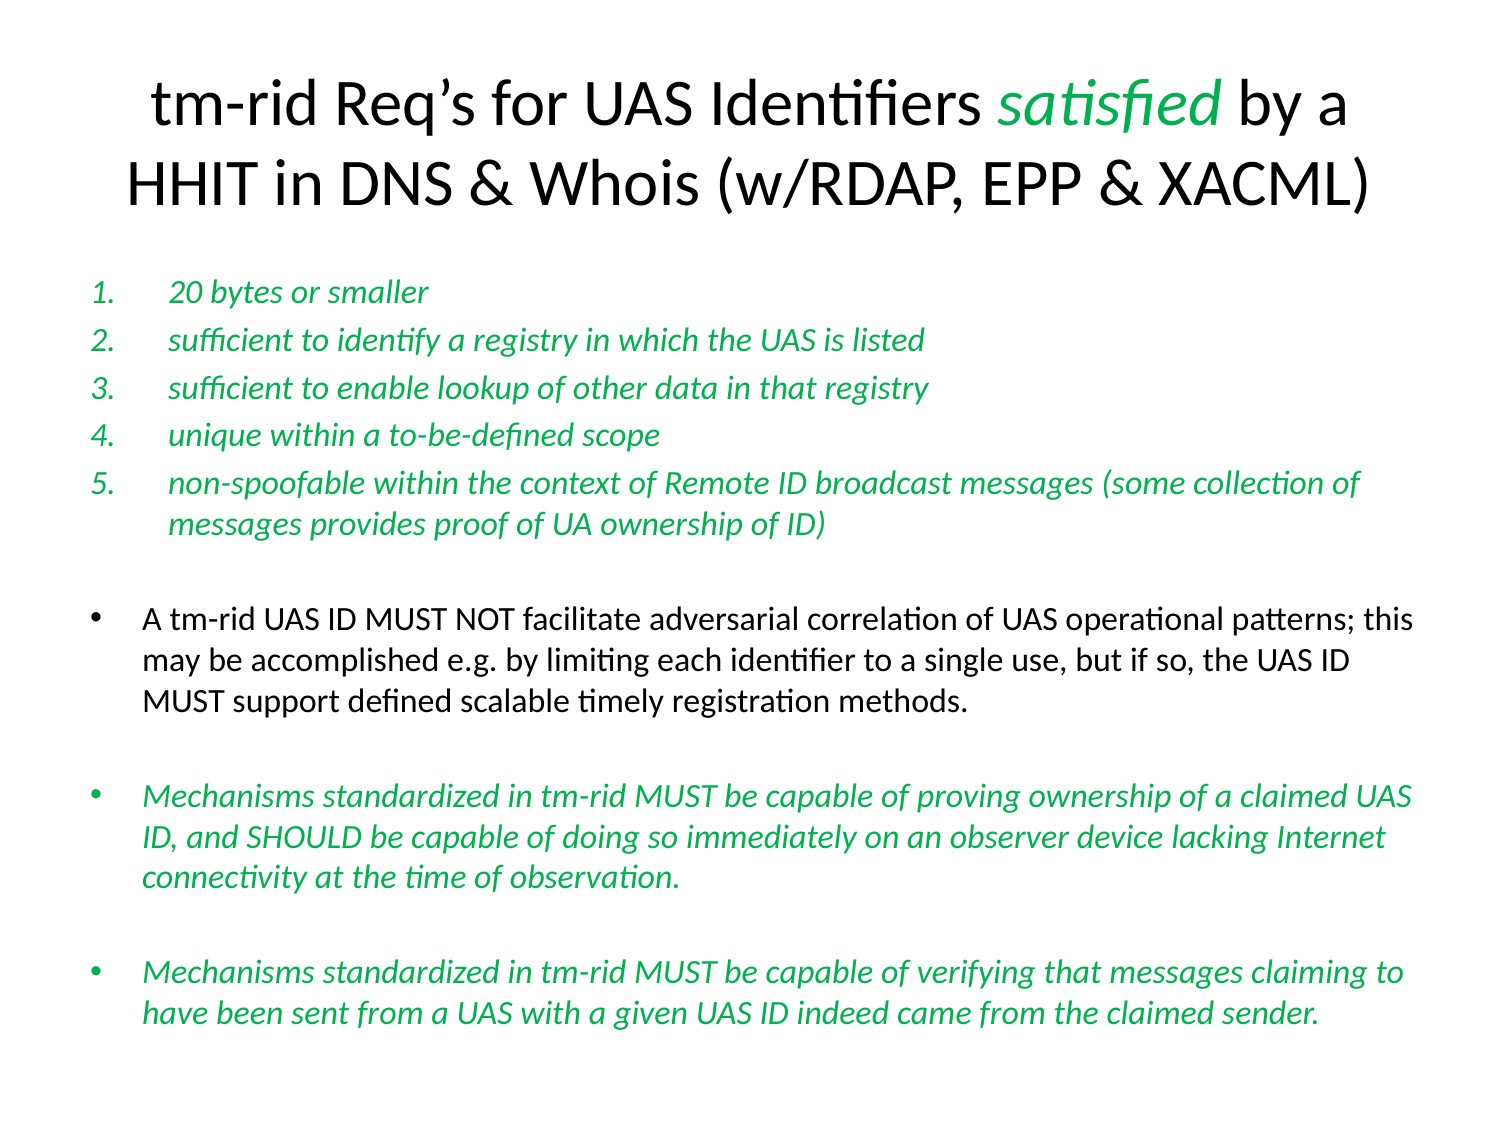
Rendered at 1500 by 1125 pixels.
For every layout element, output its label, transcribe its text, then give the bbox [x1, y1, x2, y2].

list 20 bytes or smaller sufficient to identify a registry in which the UAS is listed sufficient to enable lookup of other data in that registry unique within a to-be-defined scope non-spoofable within the context of Remote ID broadcast messages (some collection of messages provides proof of UA ownership of ID) A tm-rid UAS ID MUST NOT facilitate adversarial correlation of UAS operational patterns; this may be accomplished e.g. by limiting each identifier to a single use, but if so, the UAS ID MUST support defined scalable timely registration methods. Mechanisms standardized in tm-rid MUST be capable of proving ownership of a claimed UAS ID, and SHOULD be capable of doing so immediately on an observer device lacking Internet connectivity at the time of observation. Mechanisms standardized in tm-rid MUST be capable of verifying that messages claiming to have been sent from a UAS with a given UAS ID indeed came from the claimed sender. [75, 262, 1450, 1050]
title tm-rid Req’s for UAS Identifiers satisfied by a HHIT in DNS & Whois (w/RDAP, EPP & XACML) [75, 45, 1425, 233]
